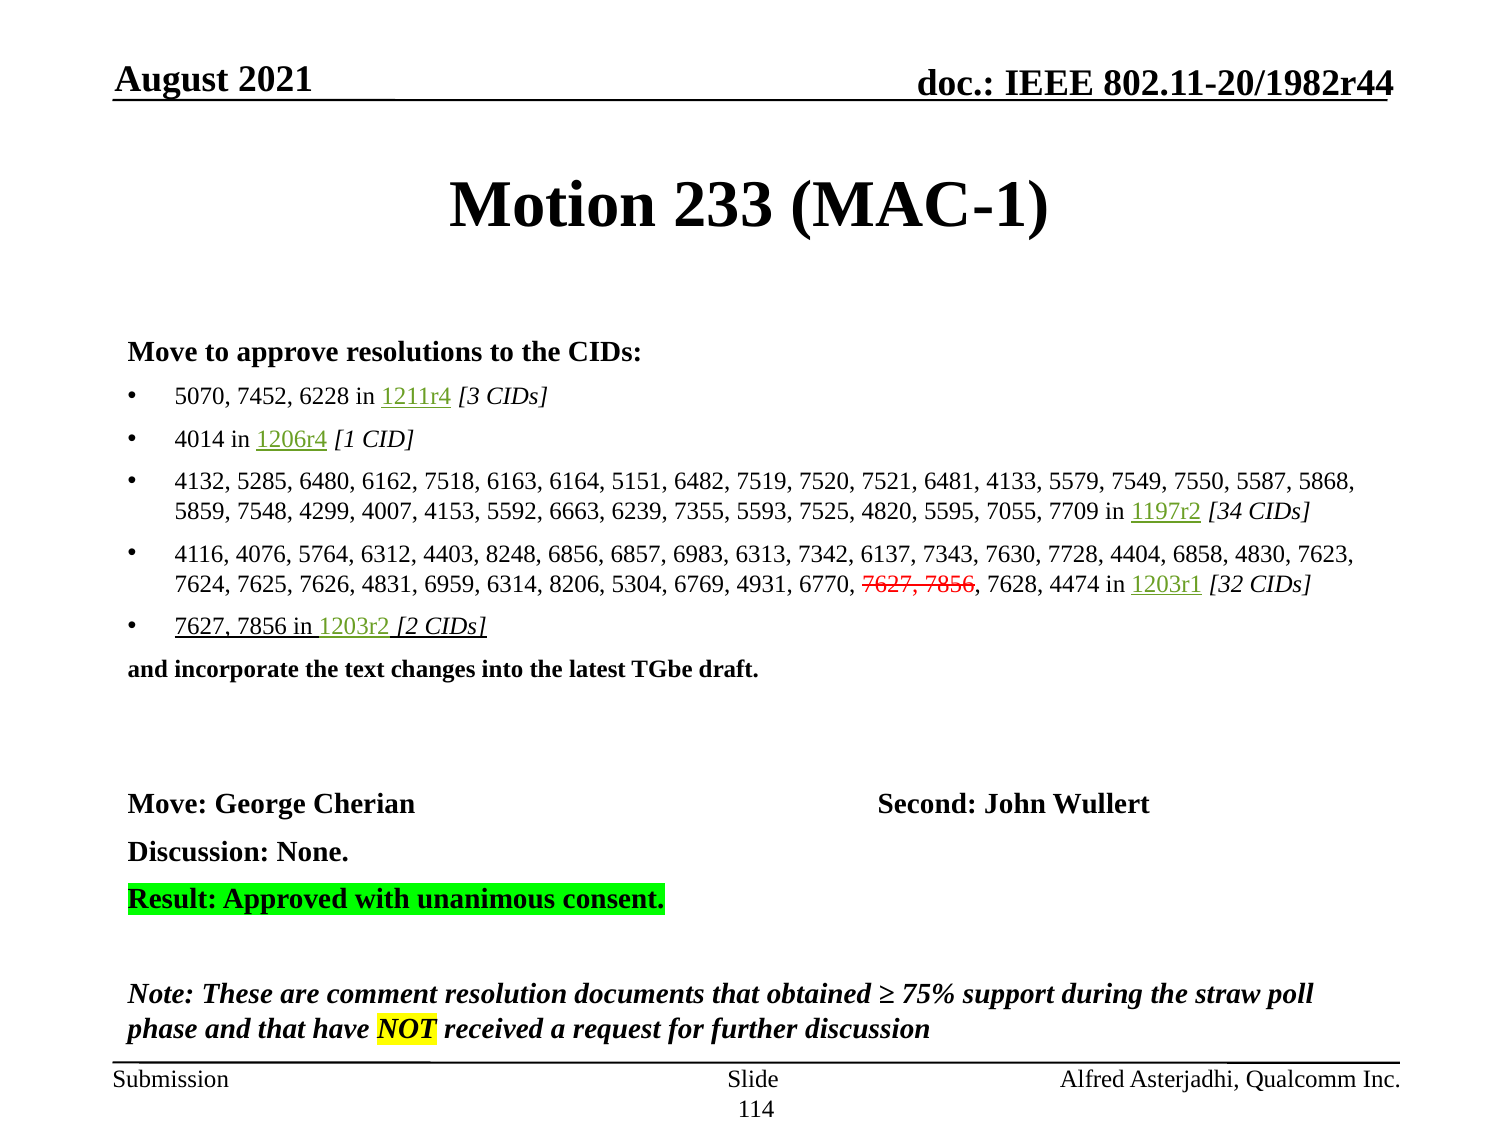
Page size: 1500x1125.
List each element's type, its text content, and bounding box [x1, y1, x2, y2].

title Motion 233 (MAC-1) [112, 112, 1388, 288]
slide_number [114, 54, 423, 100]
footer Alfred Asterjadhi, Qualcomm Inc. [878, 1061, 1402, 1093]
slide_number Slide 114 [712, 1061, 800, 1123]
list Move to approve resolutions to the CIDs: 5070, 7452, 6228 in 1211r4 [3 CIDs] 4014 in 1206r4 [1 CID] 4132, 5285, 6480, 6162, 7518, 6163, 6164, 5151, 6482, 7519, 7520, 7521, 6481, 4133, 5579, 7549, 7550, 5587, 5868, 5859, 7548, 4299, 4007, 4153, 5592, 6663, 6239, 7355, 5593, 7525, 4820, 5595, 7055, 7709 in 1197r2 [34 CIDs] 4116, 4076, 5764, 6312, 4403, 8248, 6856, 6857, 6983, 6313, 7342, 6137, 7343, 7630, 7728, 4404, 6858, 4830, 7623, 7624, 7625, 7626, 4831, 6959, 6314, 8206, 5304, 6769, 4931, 6770, 7627, 7856, 7628, 4474 in 1203r1 [32 CIDs] 7627, 7856 in 1203r2 [2 CIDs] and incorporate the text changes into the latest TGbe draft. Move: George Cherian Second: John Wullert Discussion: None. Result: Approved with unanimous consent. Note: These are comment resolution documents that obtained ≥ 75% support during the straw poll phase and that have NOT received a request for further discussion [112, 324, 1388, 1063]
